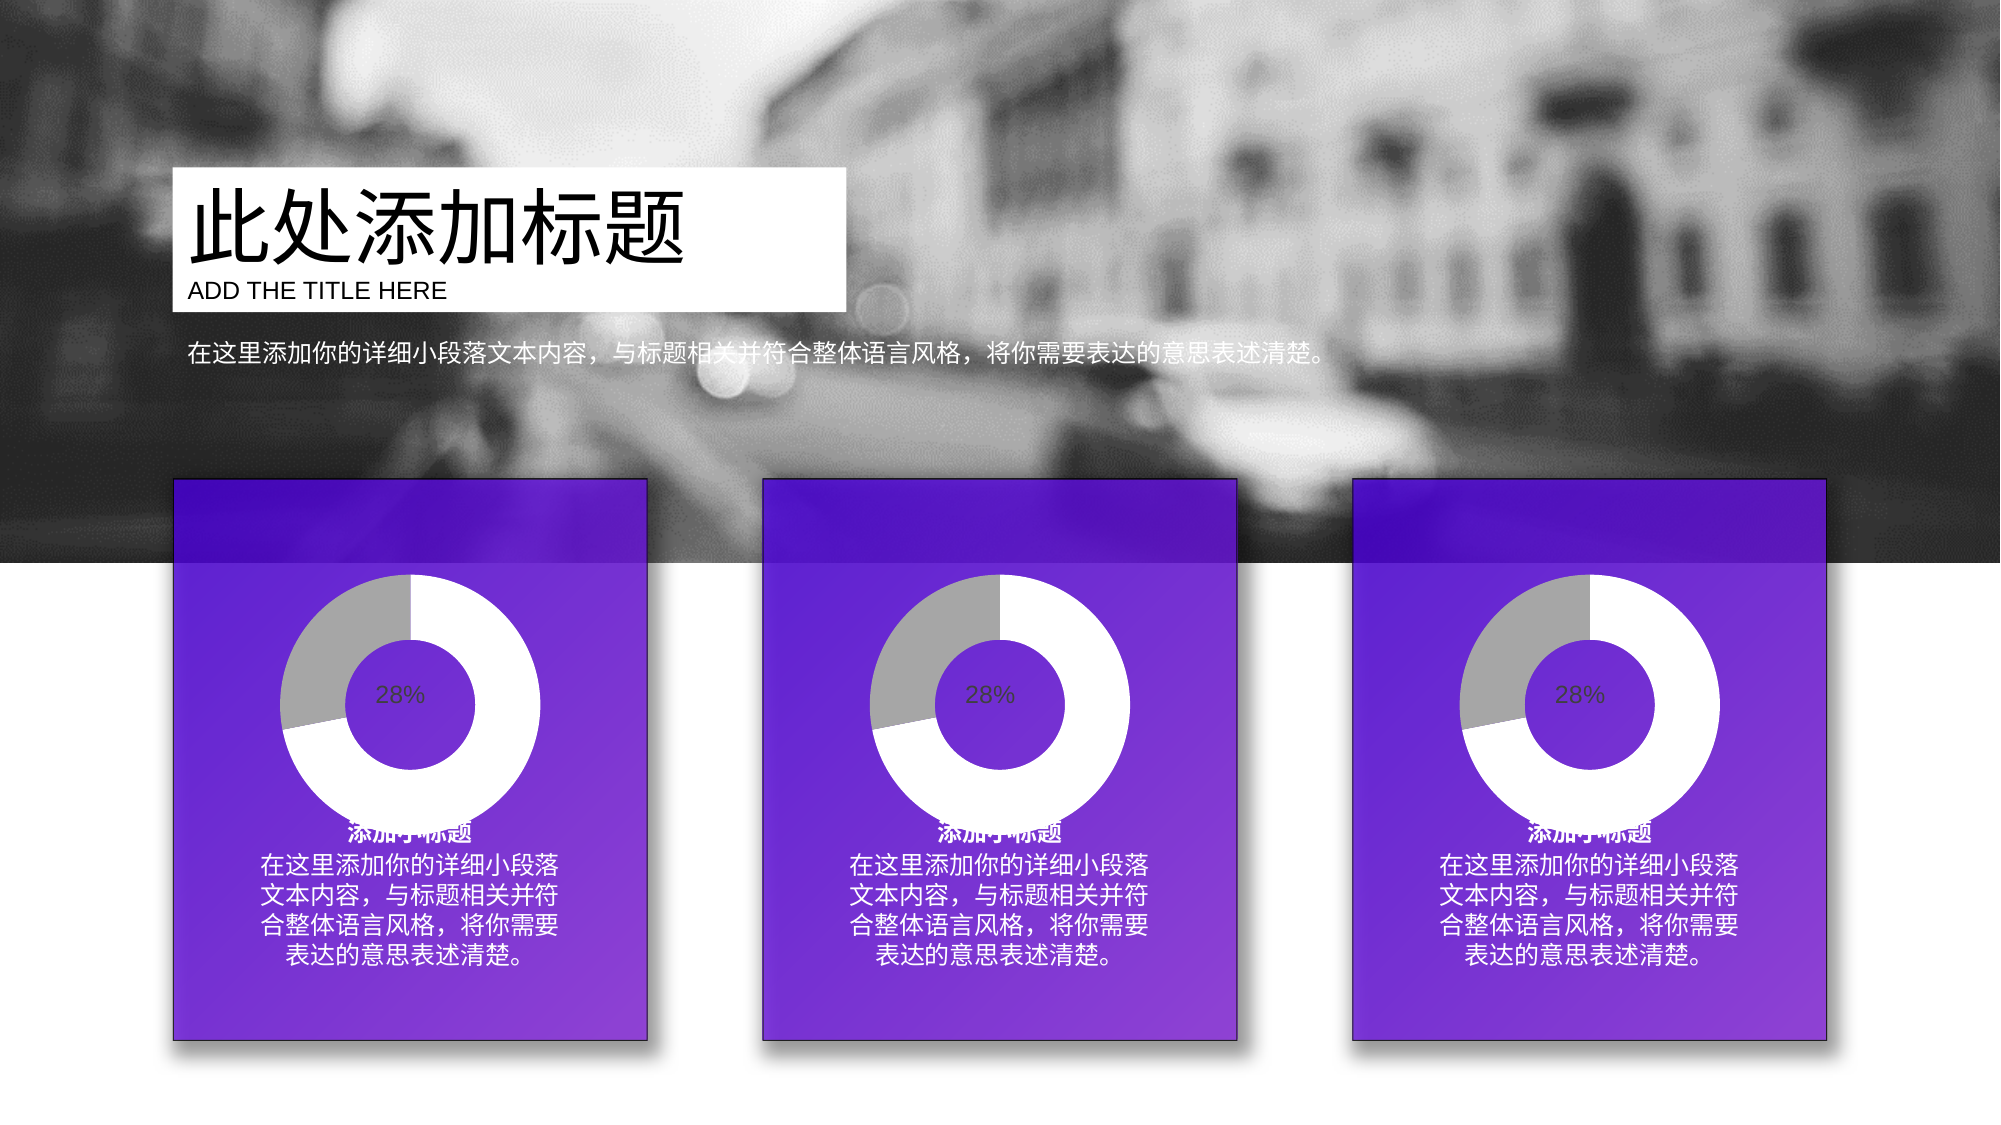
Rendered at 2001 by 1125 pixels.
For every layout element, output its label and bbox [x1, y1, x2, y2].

picture [0, 0, 2000, 563]
text_box [1352, 478, 1828, 1041]
text_box [172, 478, 648, 1041]
text_box [762, 478, 1238, 1041]
